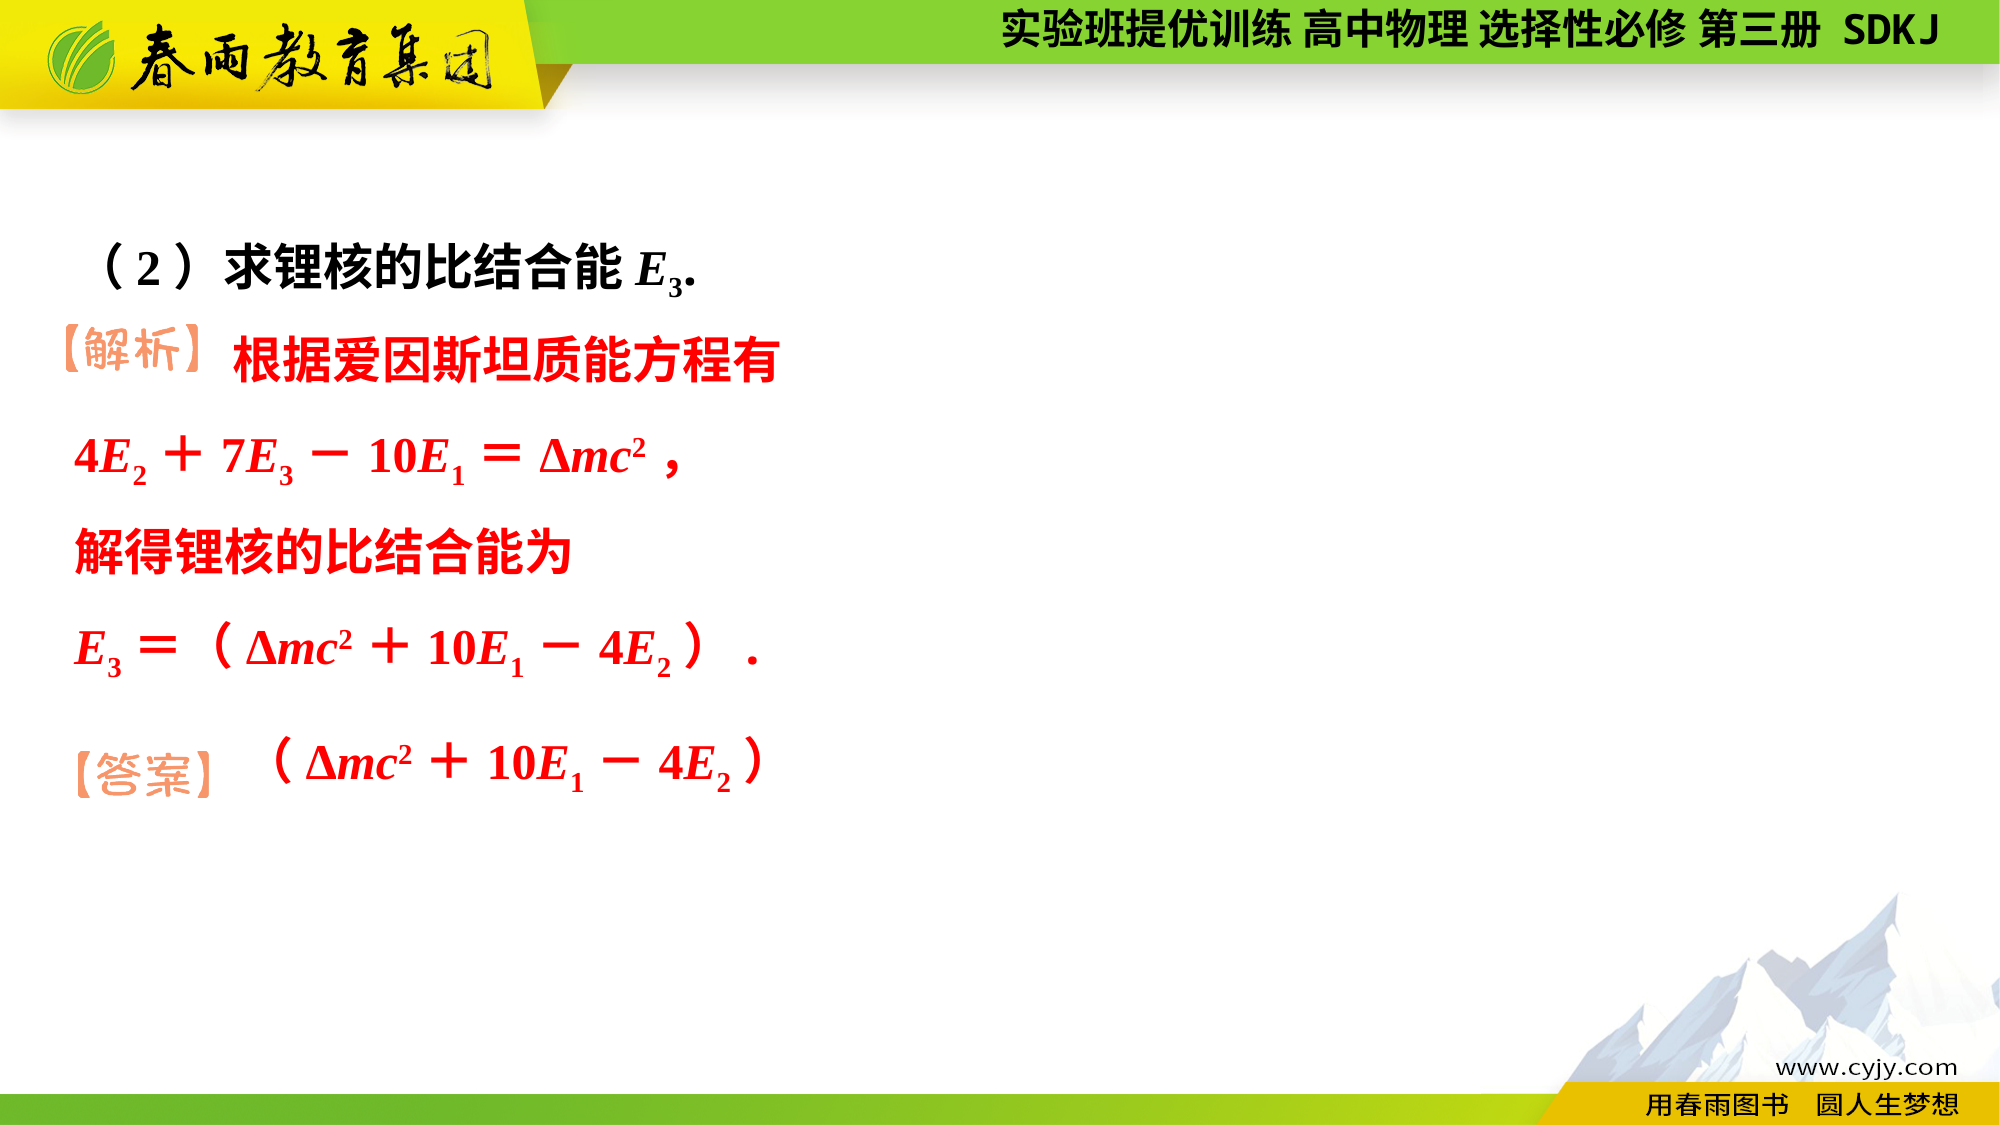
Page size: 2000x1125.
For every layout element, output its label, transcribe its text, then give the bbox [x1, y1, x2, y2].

picture [0, 0, 2000, 1125]
list （2）求锂核的比结合能E3. [59, 193, 1944, 288]
